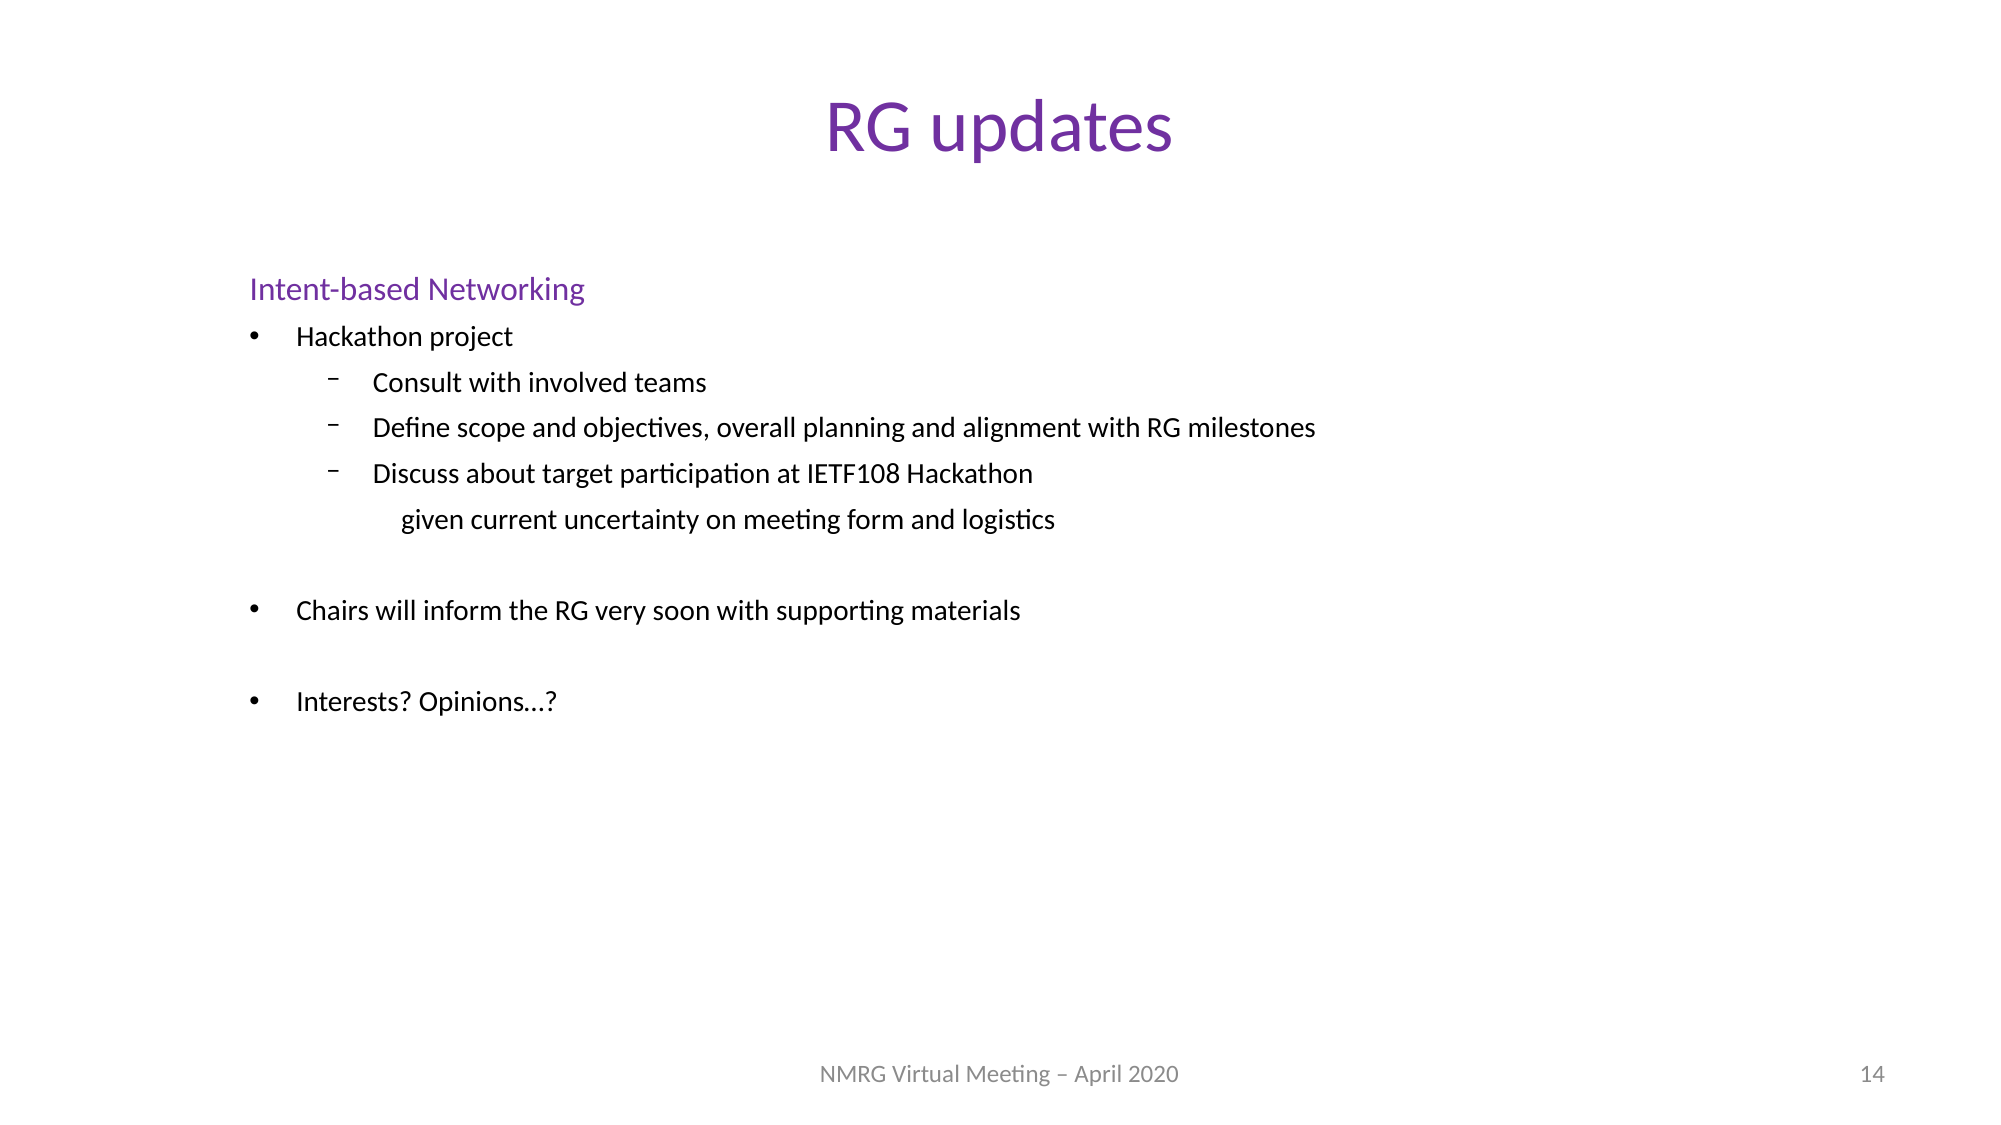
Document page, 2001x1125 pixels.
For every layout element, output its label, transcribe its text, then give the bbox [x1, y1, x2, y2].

text_box 14 [1433, 1042, 1900, 1103]
text_box NMRG Virtual Meeting – April 2020 [683, 1042, 1317, 1103]
text_box Intent-based Networking Hackathon project Consult with involved teams Define scope and objectives, overall planning and alignment with RG milestones Discuss about target participation at IETF108 Hackathon given current uncertainty on meeting form and logistics Chairs will inform the RG very soon with supporting materials Interests? Opinions…? [161, 247, 1900, 1005]
text_box RG updates [99, 55, 1900, 188]
